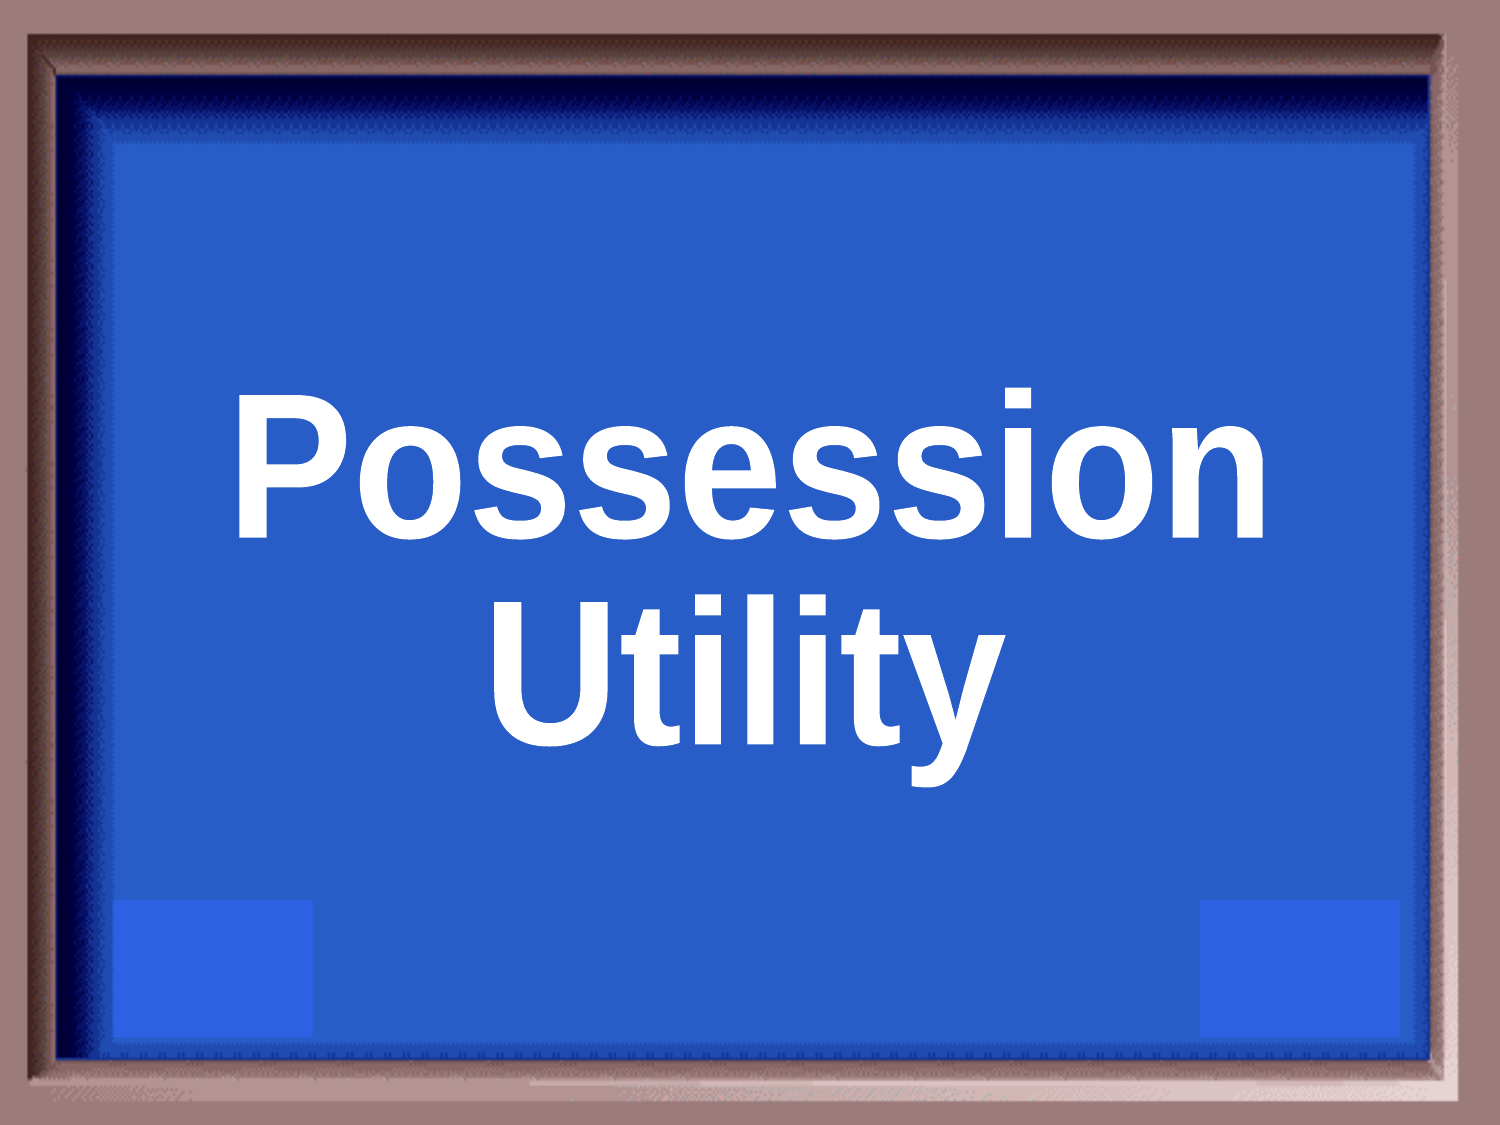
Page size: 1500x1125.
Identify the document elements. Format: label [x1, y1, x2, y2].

text_box [1200, 899, 1401, 1038]
picture [0, 0, 1500, 1125]
text_box [112, 899, 313, 1038]
